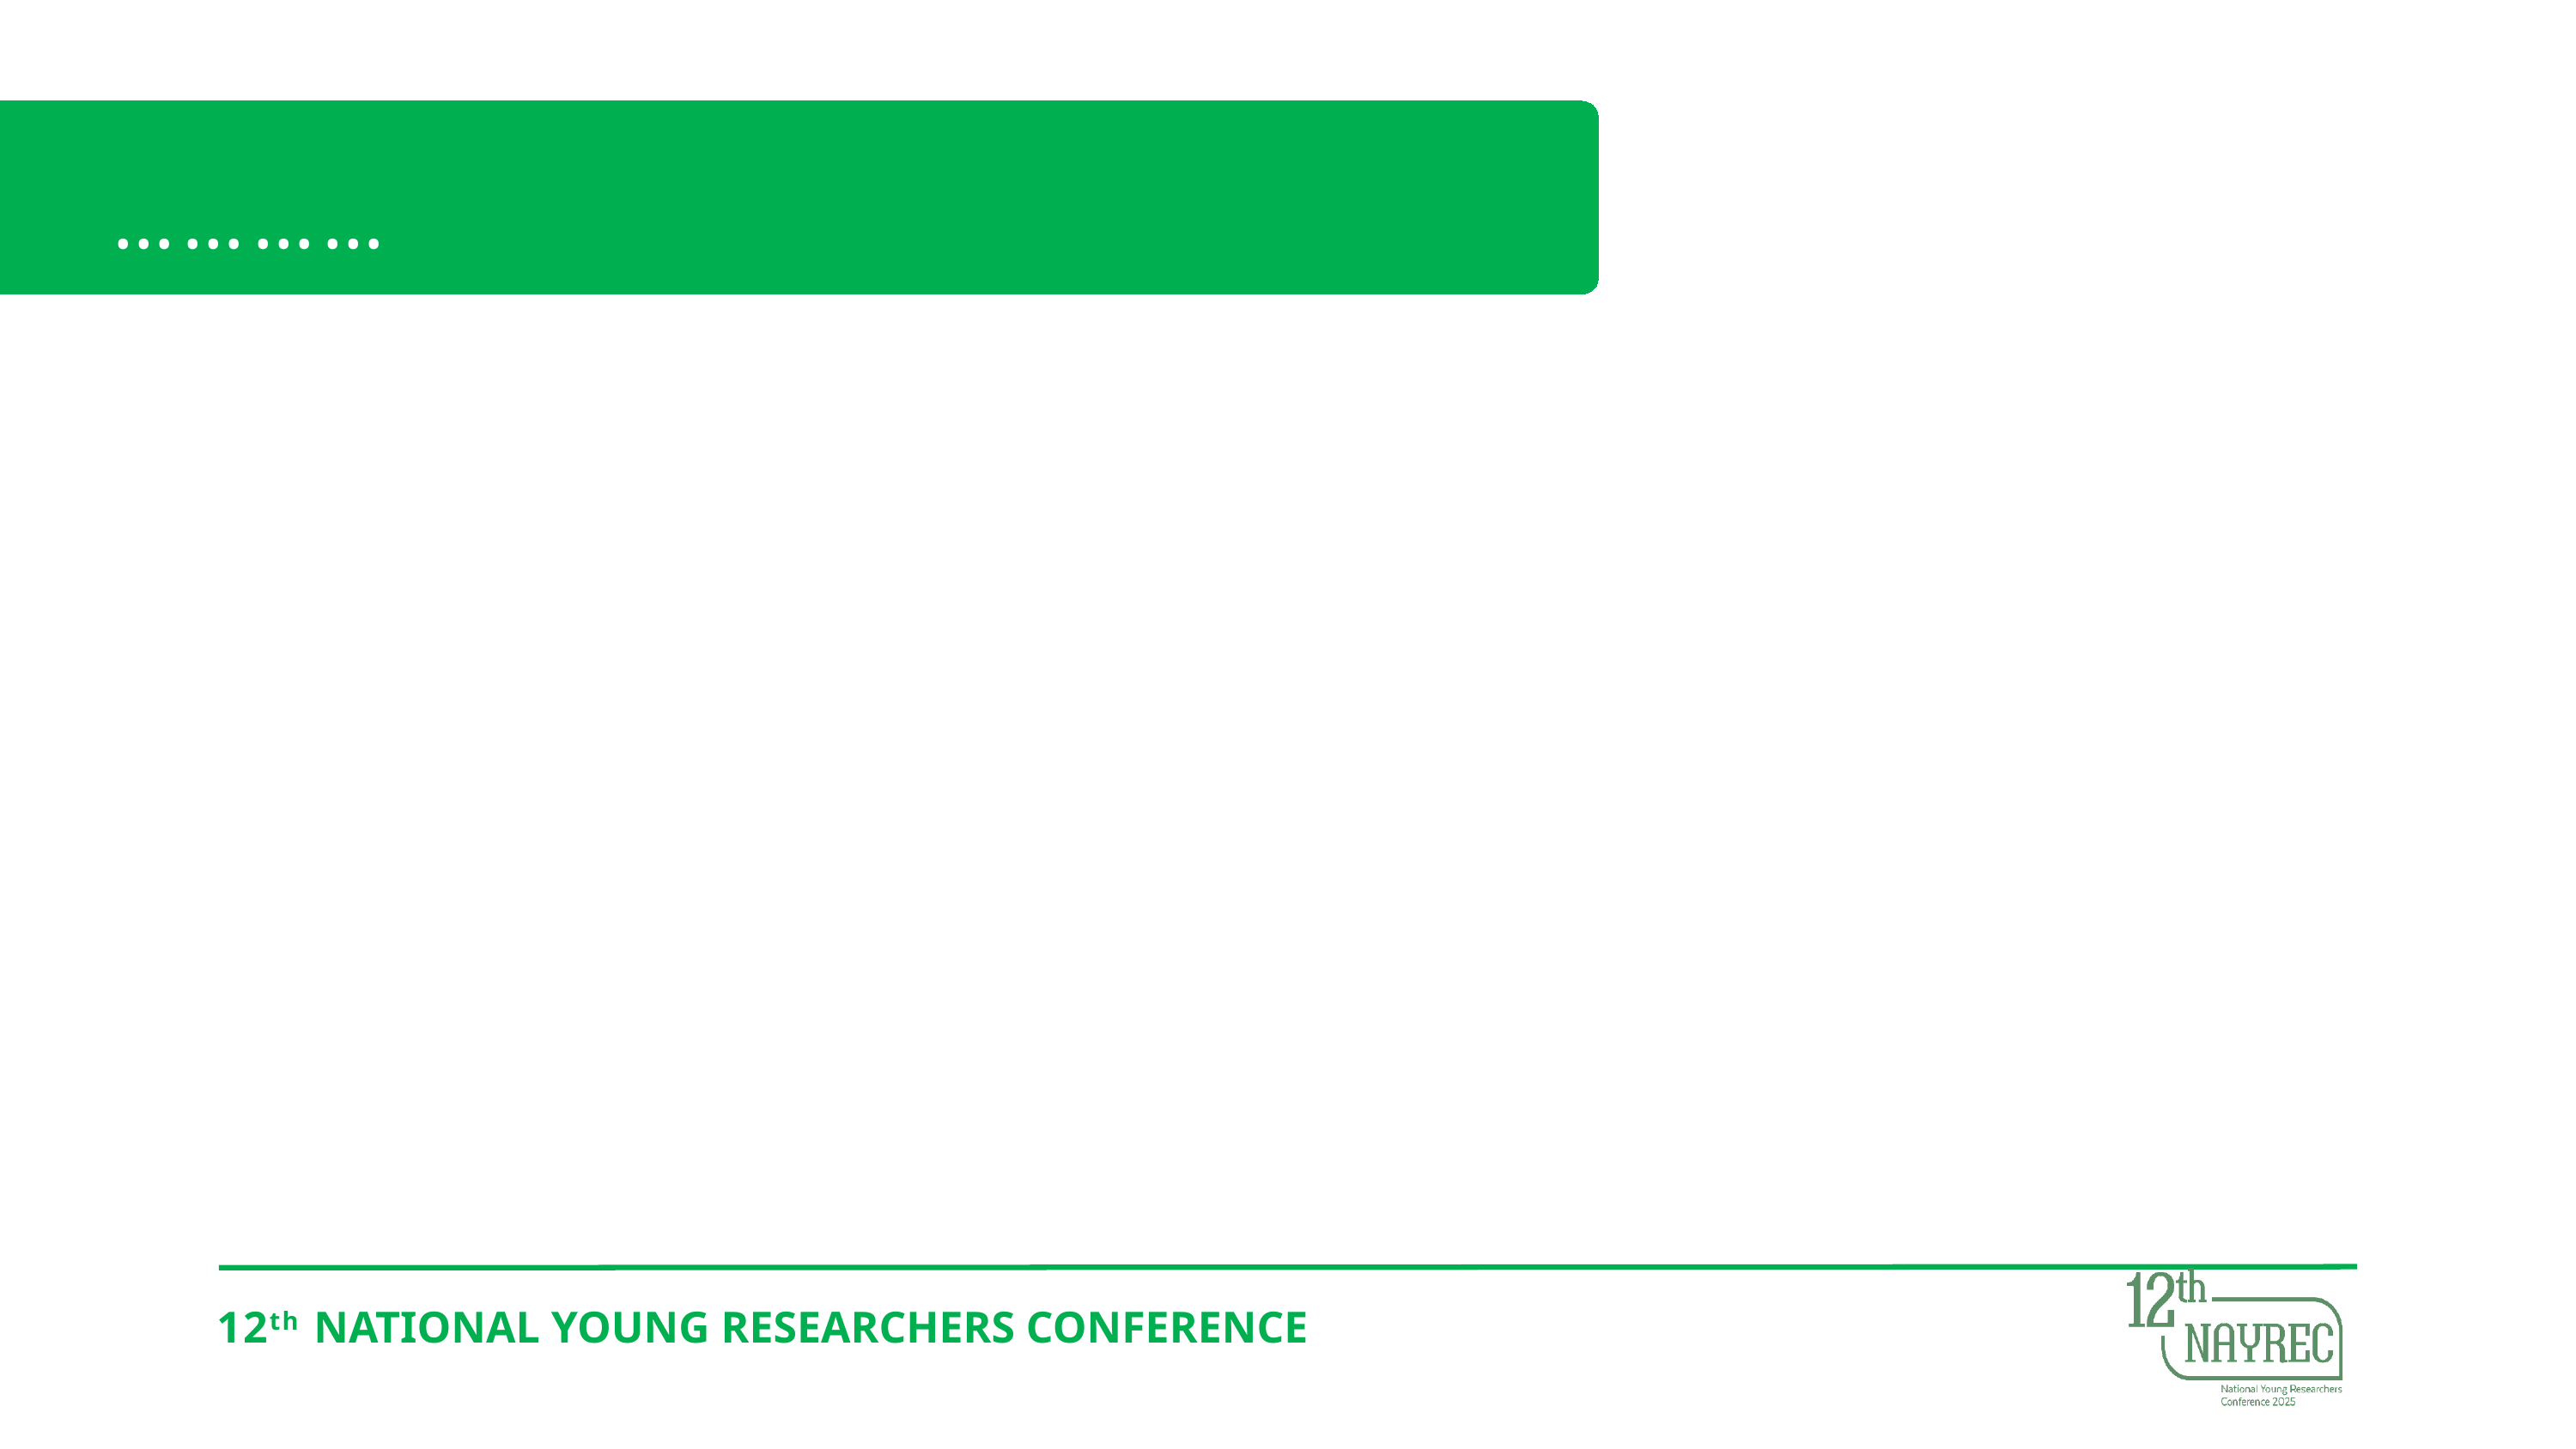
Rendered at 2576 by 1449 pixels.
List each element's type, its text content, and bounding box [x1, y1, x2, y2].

text_box ………… [112, 155, 1713, 265]
picture [2071, 1226, 2415, 1426]
text_box 12th NATIONAL YOUNG RESEARCHERS CONFERENCE [204, 1293, 1545, 1358]
text_box [0, 100, 1599, 294]
